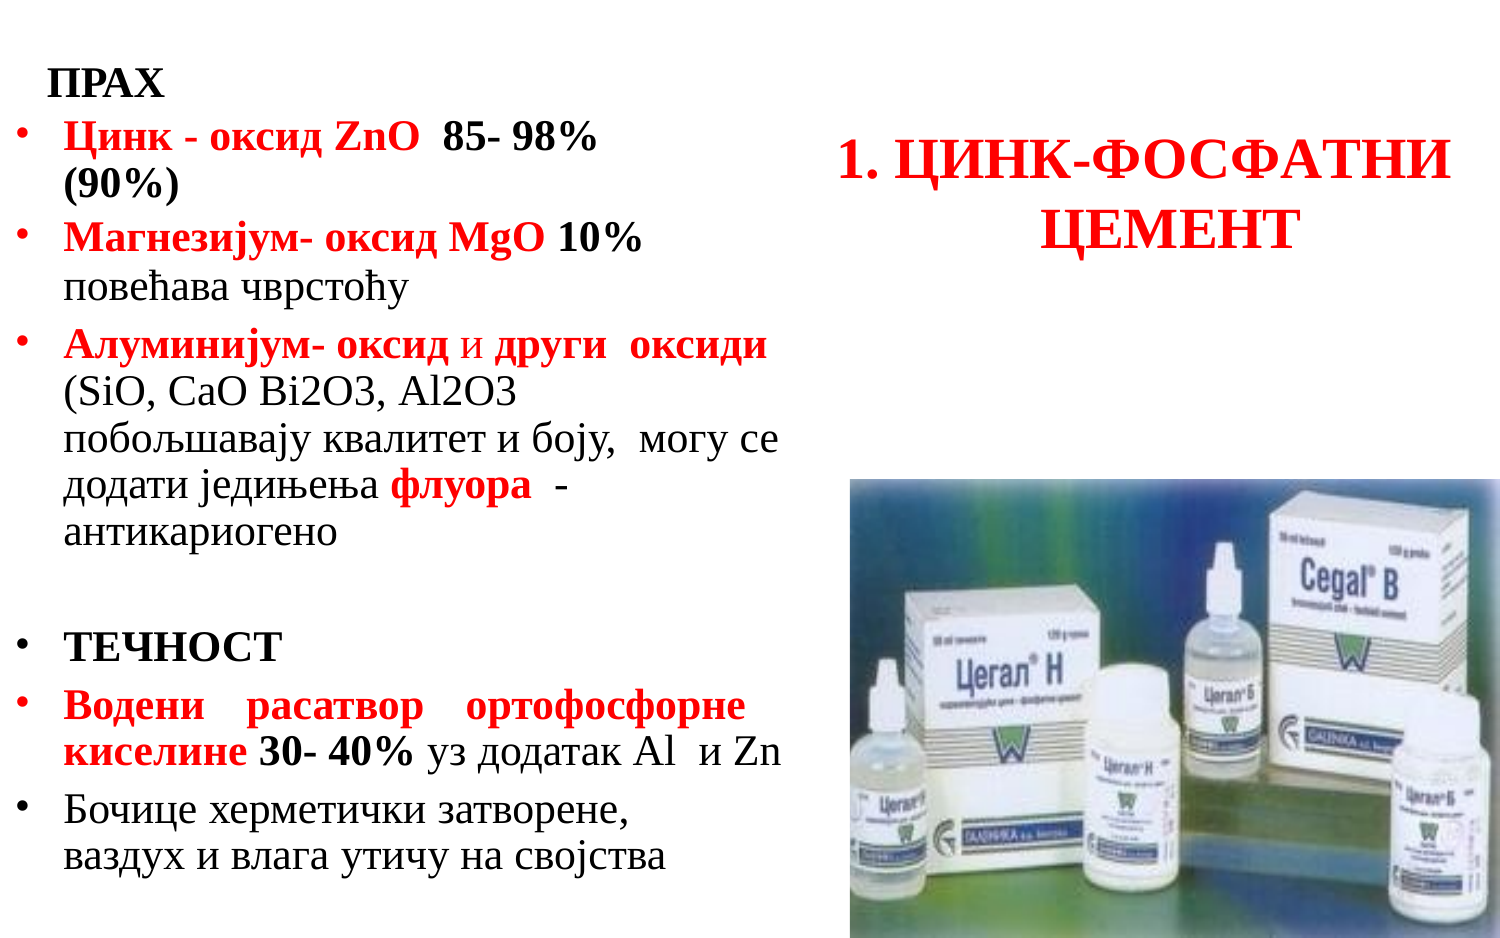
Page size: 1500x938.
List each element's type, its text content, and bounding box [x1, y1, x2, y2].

text_box [849, 479, 1500, 938]
text_box 1. ЦИНК-ФОСФАТНИ ЦЕМЕНТ [788, 211, 1488, 260]
title ПРАХ [12, 4, 1488, 211]
text_box Цинк - оксид ZnО 85- 98% (90%) Магнезијум- оксид МgO 10% повећава чврстоћу Алуминијум- оксид и други оксиди (SiO, CaO Bi2O3, Al2O3 побољшавају квалитет и боју, могу се додати једињења флуора - антикариогено ТЕЧНОСТ Водени расатвор ортофосфорне киселине 30- 40% уз додатак Al и Zn Бочице херметички затворене, ваздух и влага утичу на својства [12, 112, 788, 879]
